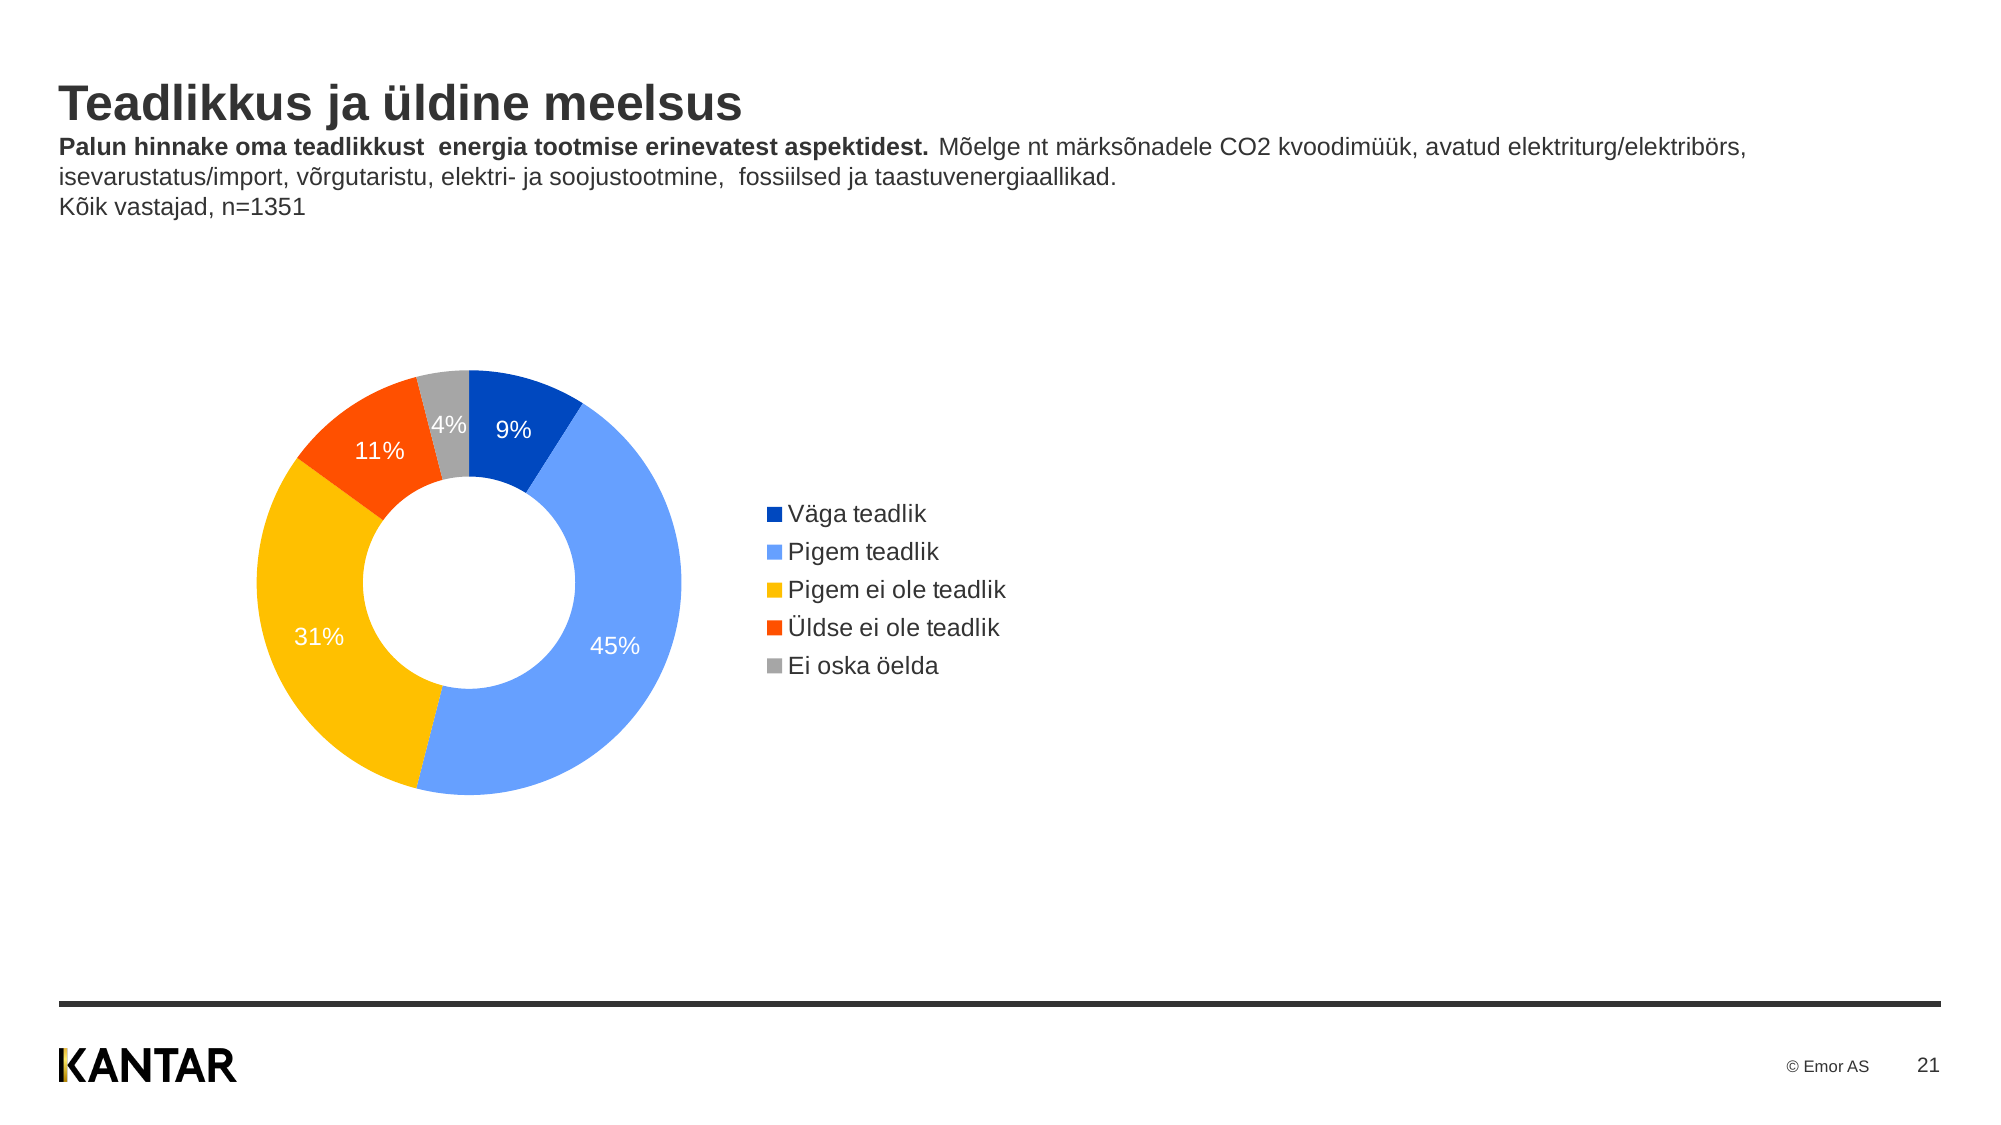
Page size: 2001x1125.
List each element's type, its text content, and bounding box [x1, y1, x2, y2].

title Teadlikkus ja üldine meelsus Palun hinnake oma teadlikkust energia tootmise erinevatest aspektidest. Mõelge nt märksõnadele CO2 kvoodimüük, avatud elektriturg/elektribörs, isevarustatus/import, võrgutaristu, elektri- ja soojustootmine, fossiilsed ja taastuvenergiaallikad. Kõik vastajad, n=1351 [59, 70, 1941, 137]
chart [124, 321, 1104, 872]
picture [59, 1048, 237, 1082]
slide_number 21 [1780, 1048, 1941, 1081]
